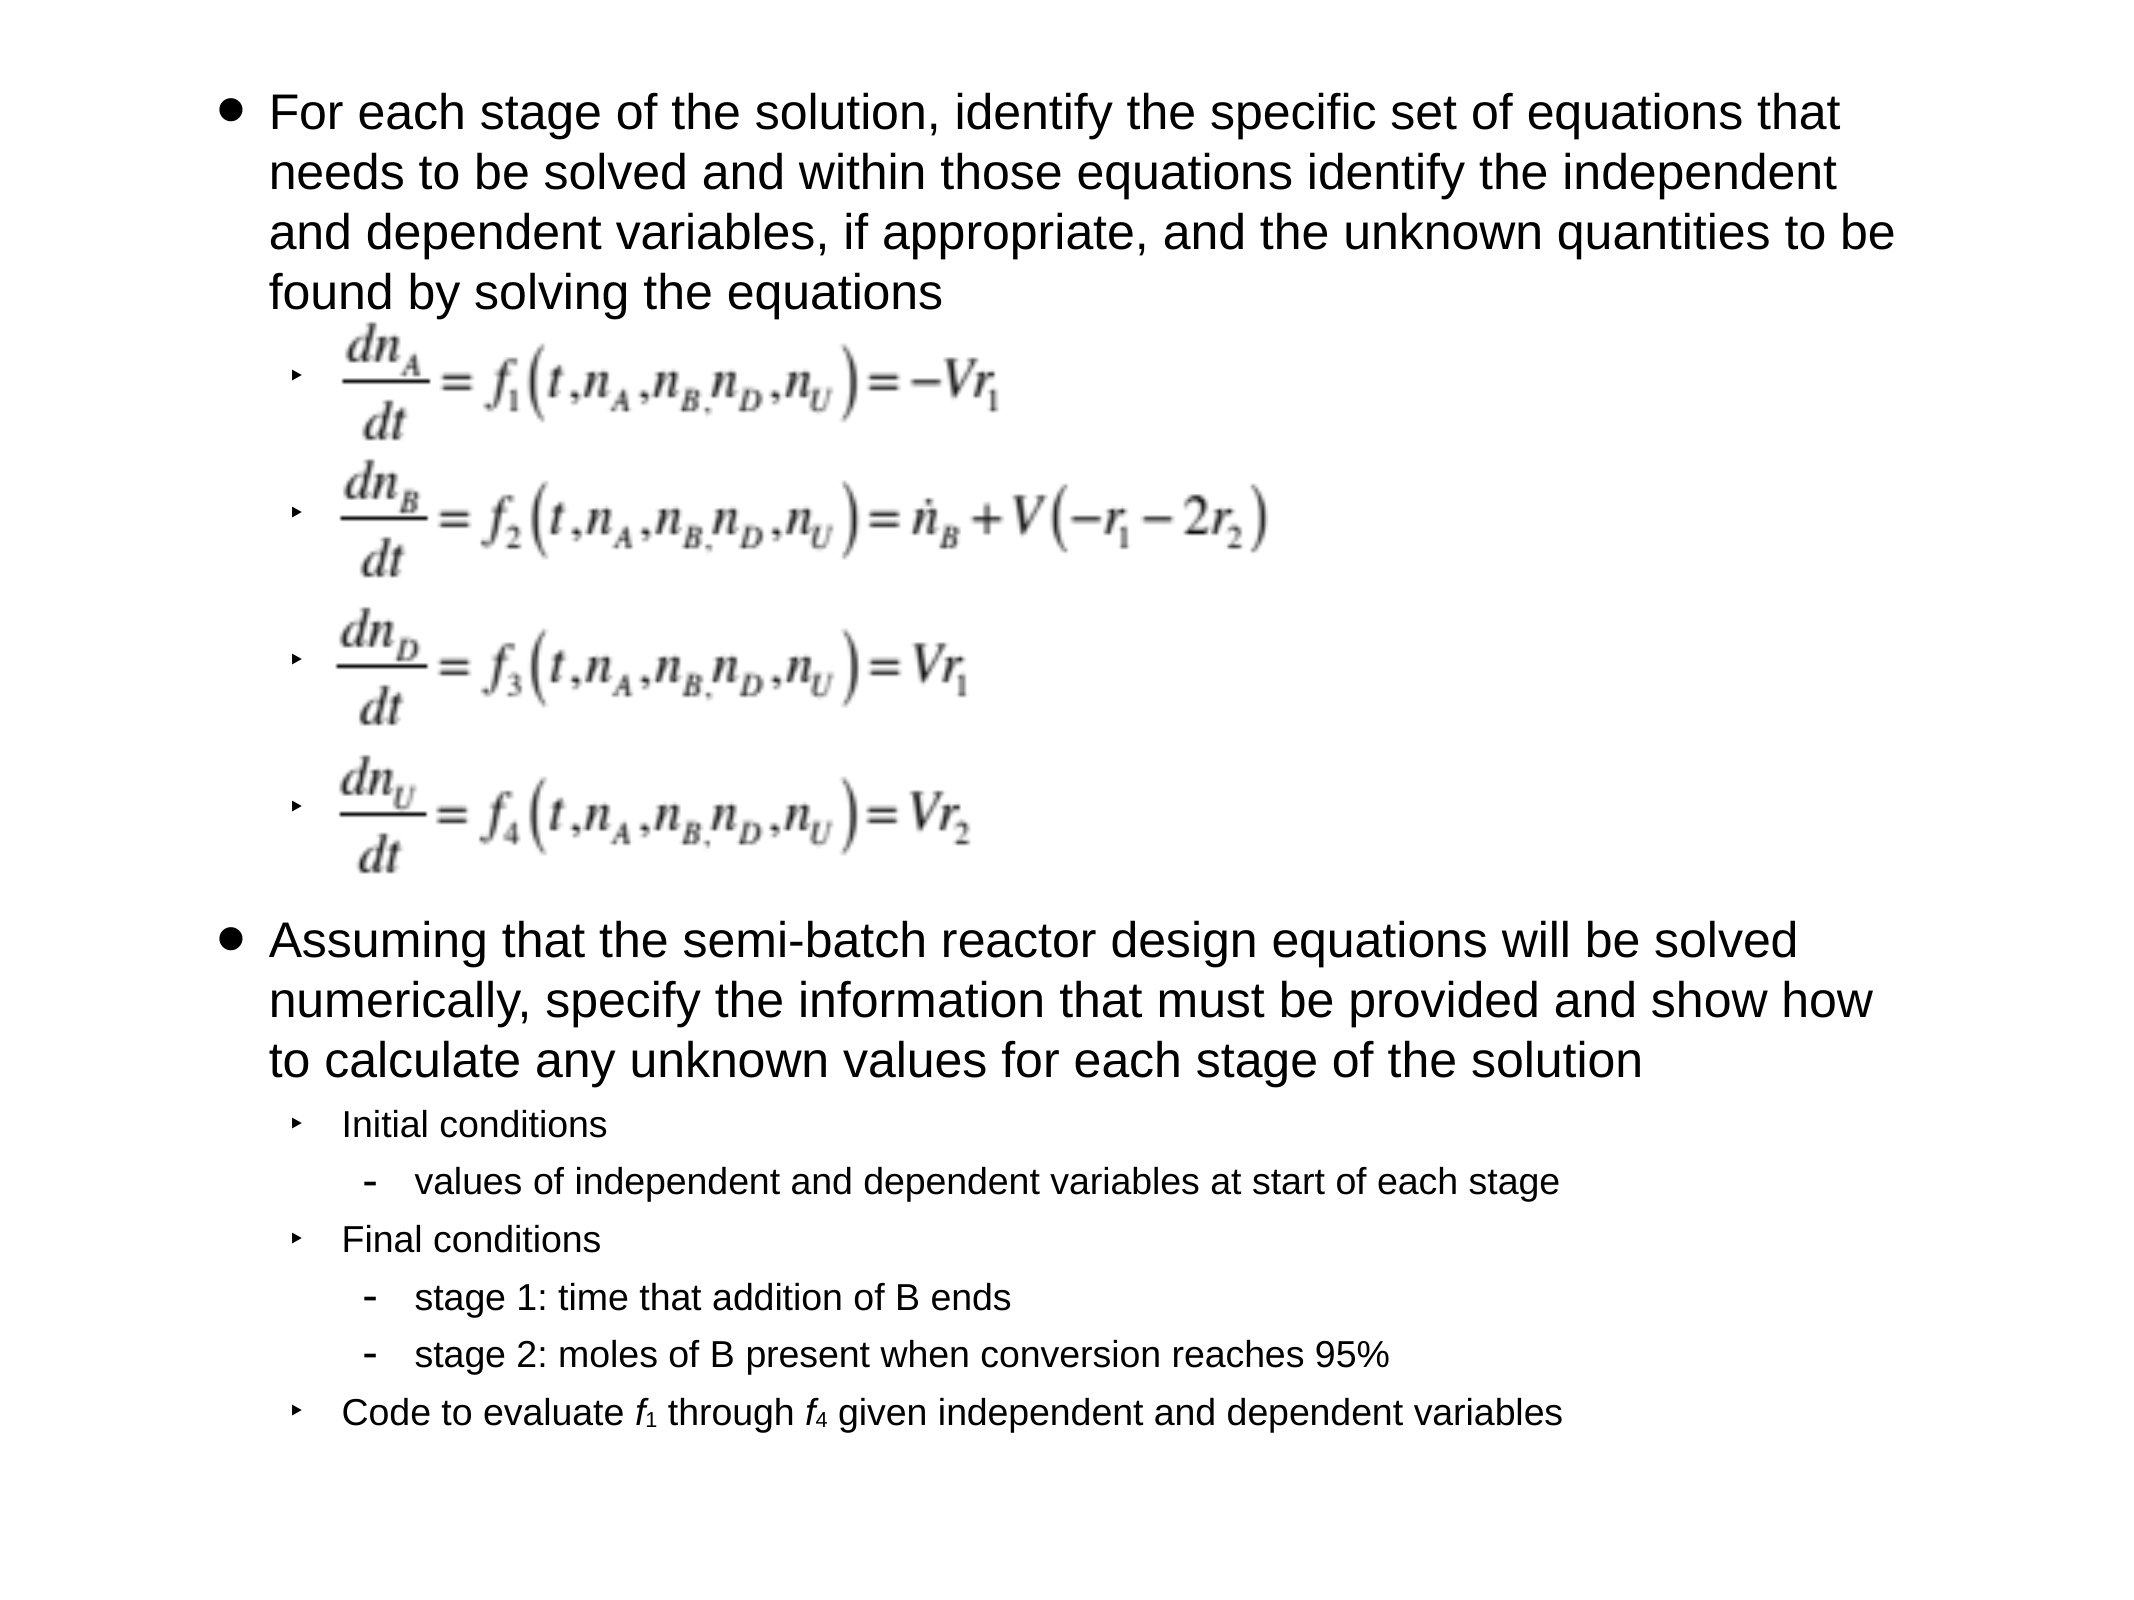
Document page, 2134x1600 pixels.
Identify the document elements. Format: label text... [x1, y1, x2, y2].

picture [330, 595, 974, 733]
picture [330, 743, 978, 881]
picture [334, 310, 1269, 586]
list For each stage of the solution, identify the specific set of equations that needs to be solved and within those equations identify the independent and dependent variables, if appropriate, and the unknown quantities to be found by solving the equations Assuming that the semi-batch reactor design equations will be solved numerically, specify the information that must be provided and show how to calculate any unknown values for each stage of the solution Initial conditions values of independent and dependent variables at start of each stage Final conditions stage 1: time that addition of B ends stage 2: moles of B present when conversion reaches 95% Code to evaluate f1 through f4 given independent and dependent variables [208, 70, 1925, 1478]
